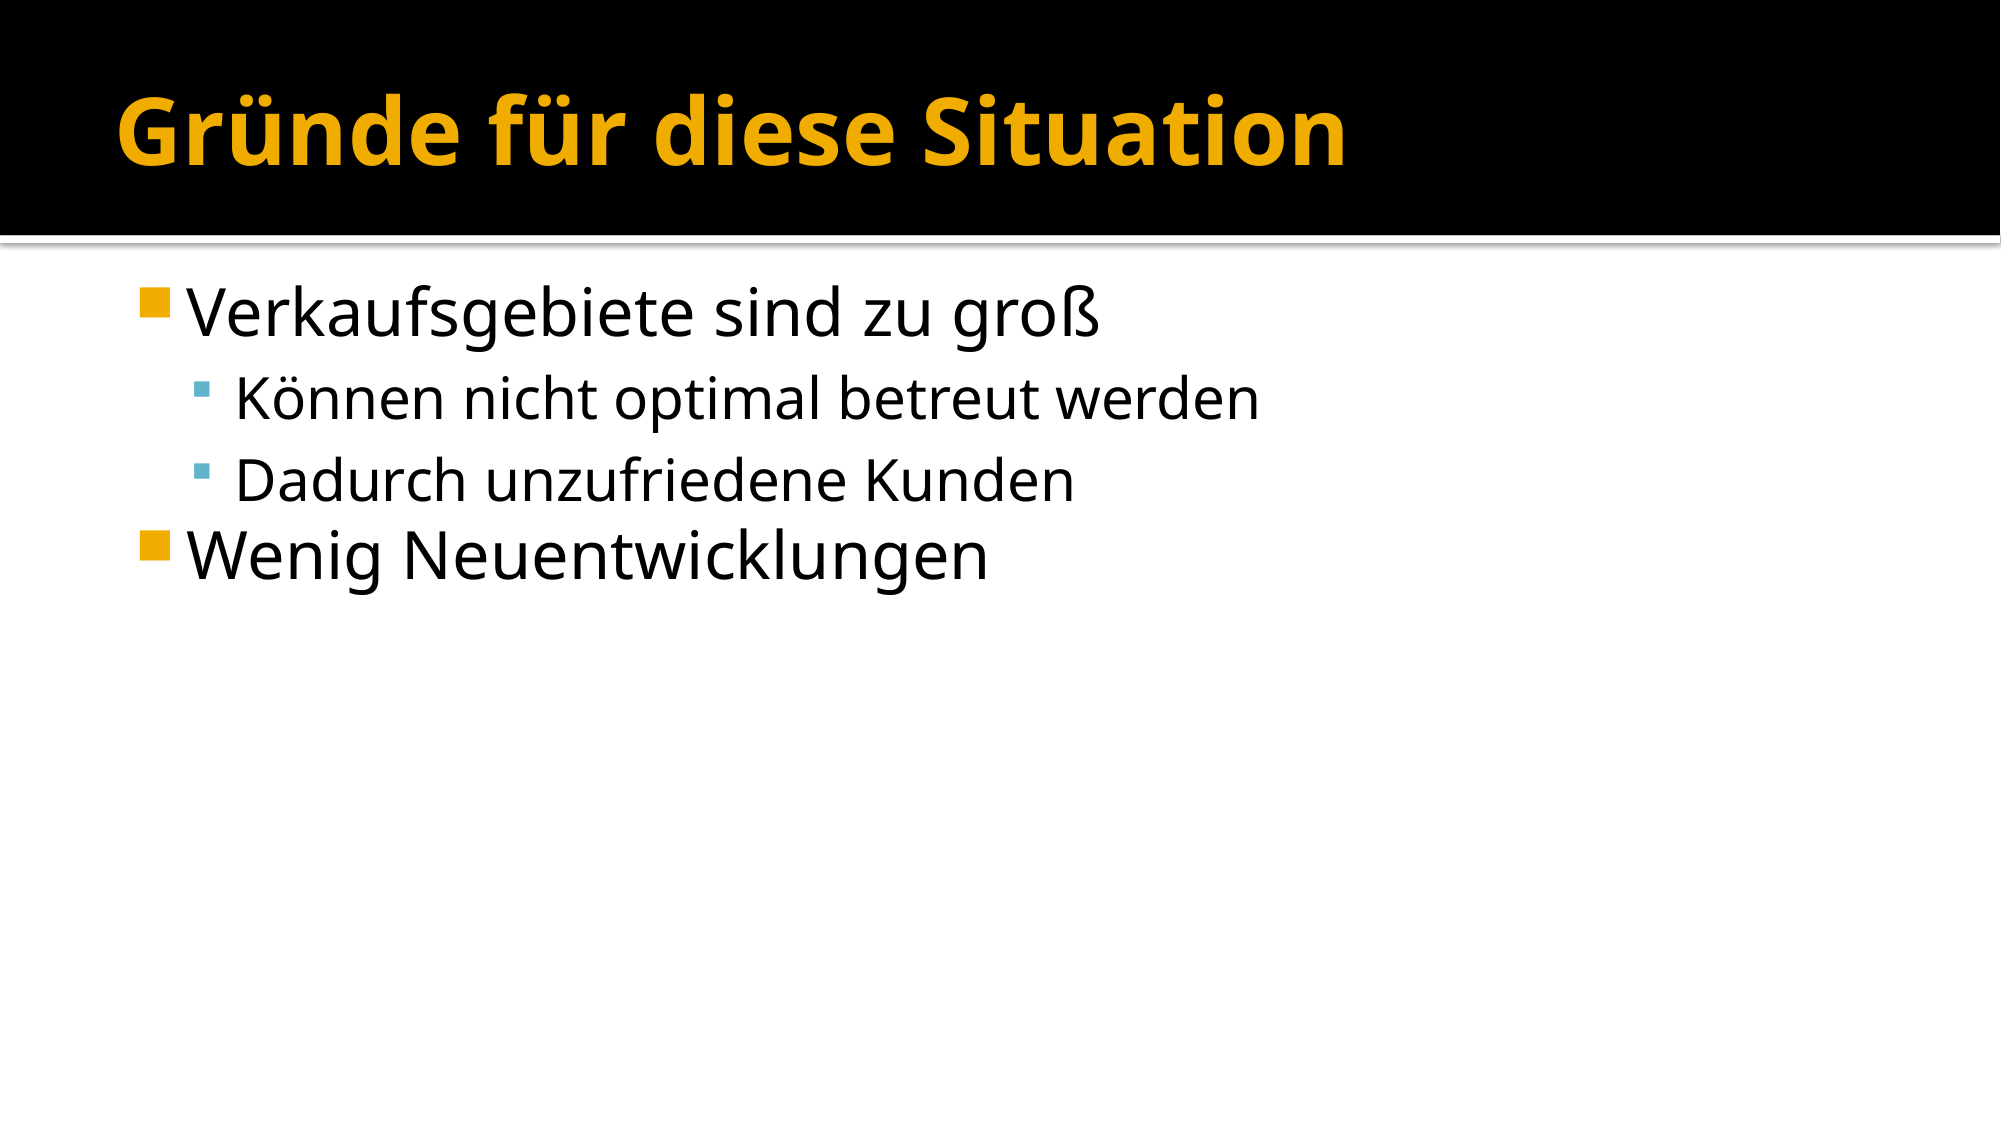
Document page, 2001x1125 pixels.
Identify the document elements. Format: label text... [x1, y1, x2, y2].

title Gründe für diese Situation [99, 24, 1900, 231]
list Verkaufsgebiete sind zu groß Können nicht optimal betreut werden Dadurch unzufriedene Kunden Wenig Neuentwicklungen [99, 262, 1900, 1034]
